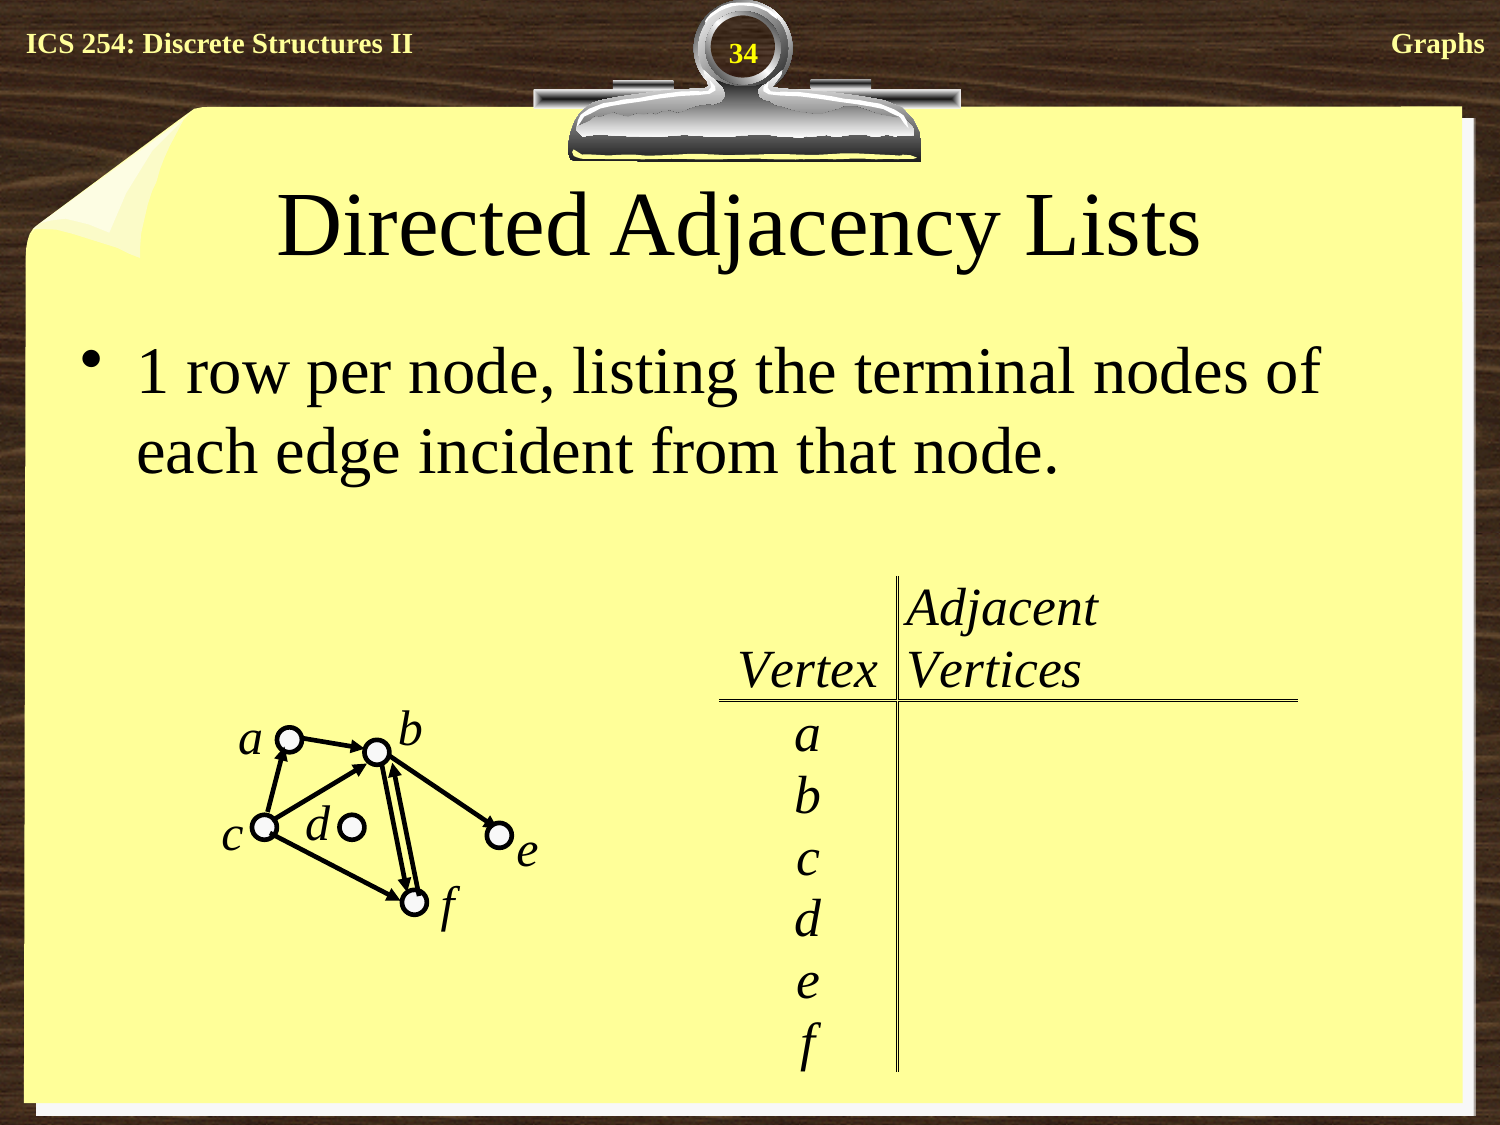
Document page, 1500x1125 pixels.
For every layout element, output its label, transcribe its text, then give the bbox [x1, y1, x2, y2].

picture [673, 84, 708, 89]
title Directed Adjacency Lists [77, 125, 1403, 313]
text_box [705, 575, 1299, 1095]
picture [0, 0, 1500, 1125]
slide_number 34 [394, 18, 774, 84]
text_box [206, 687, 554, 940]
list 1 row per node, listing the terminal nodes of each edge incident from that node. [64, 318, 1405, 975]
